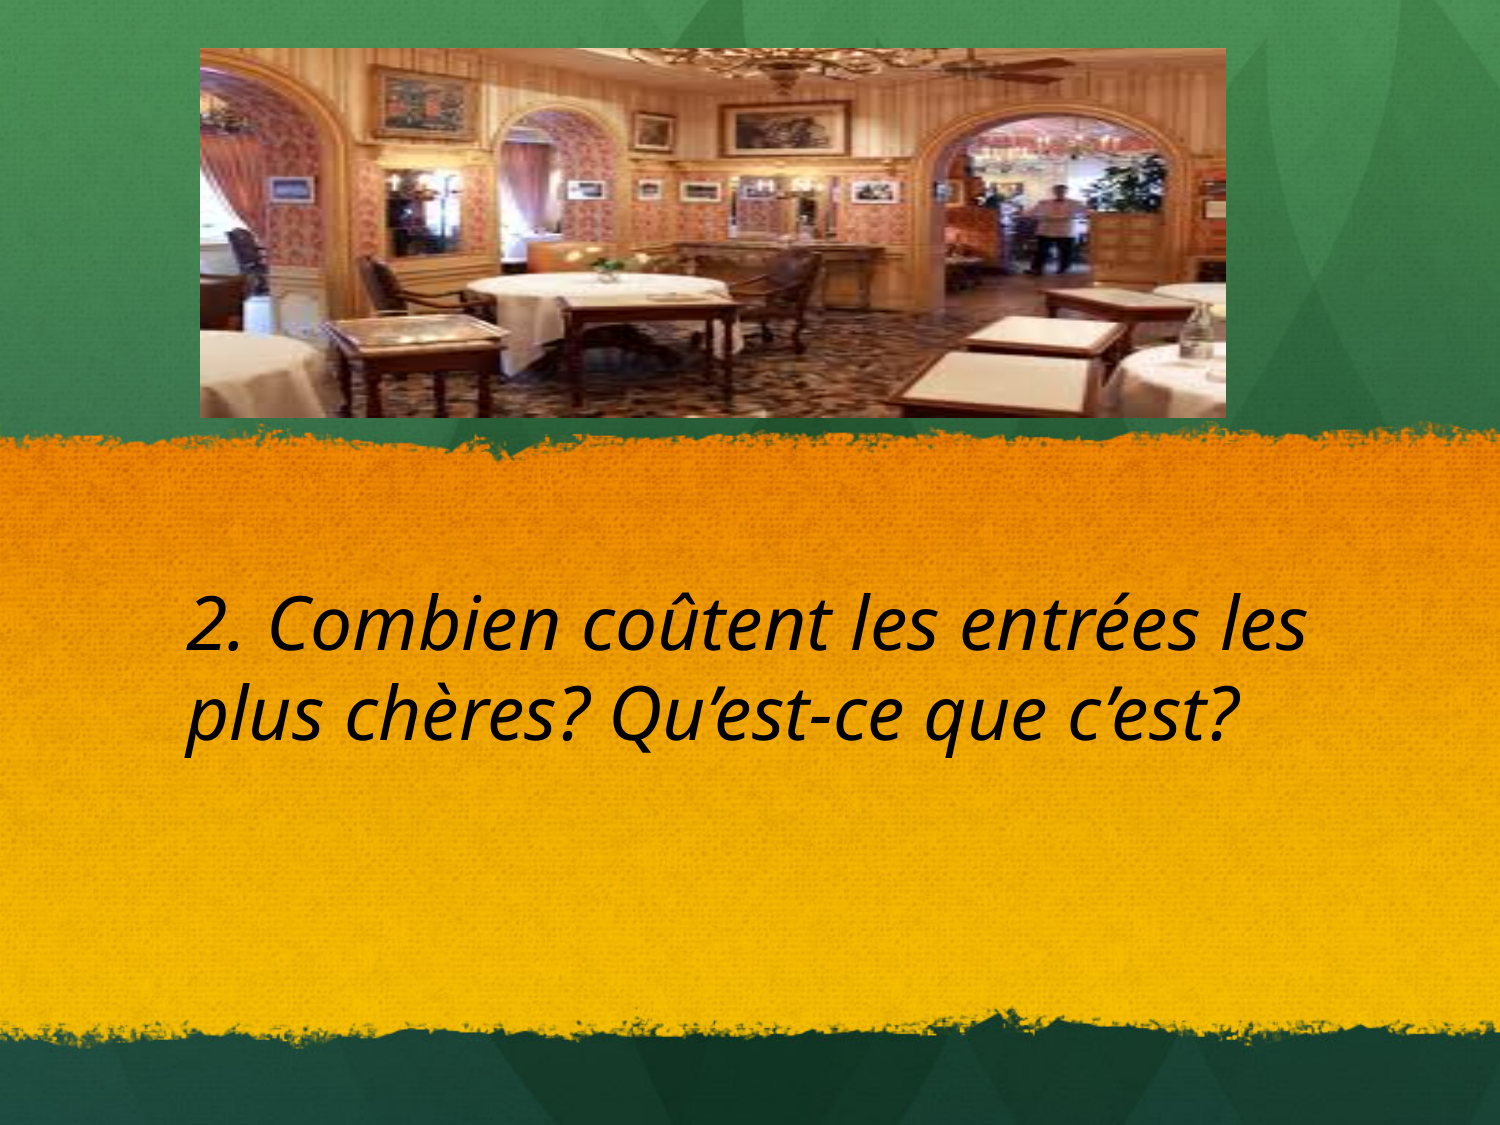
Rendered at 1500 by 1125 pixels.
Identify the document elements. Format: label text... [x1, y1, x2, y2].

text_box 2. Combien coûtent les entrées les plus chères? Qu’est-ce que c’est? [171, 567, 1378, 854]
picture [0, 0, 1500, 1125]
